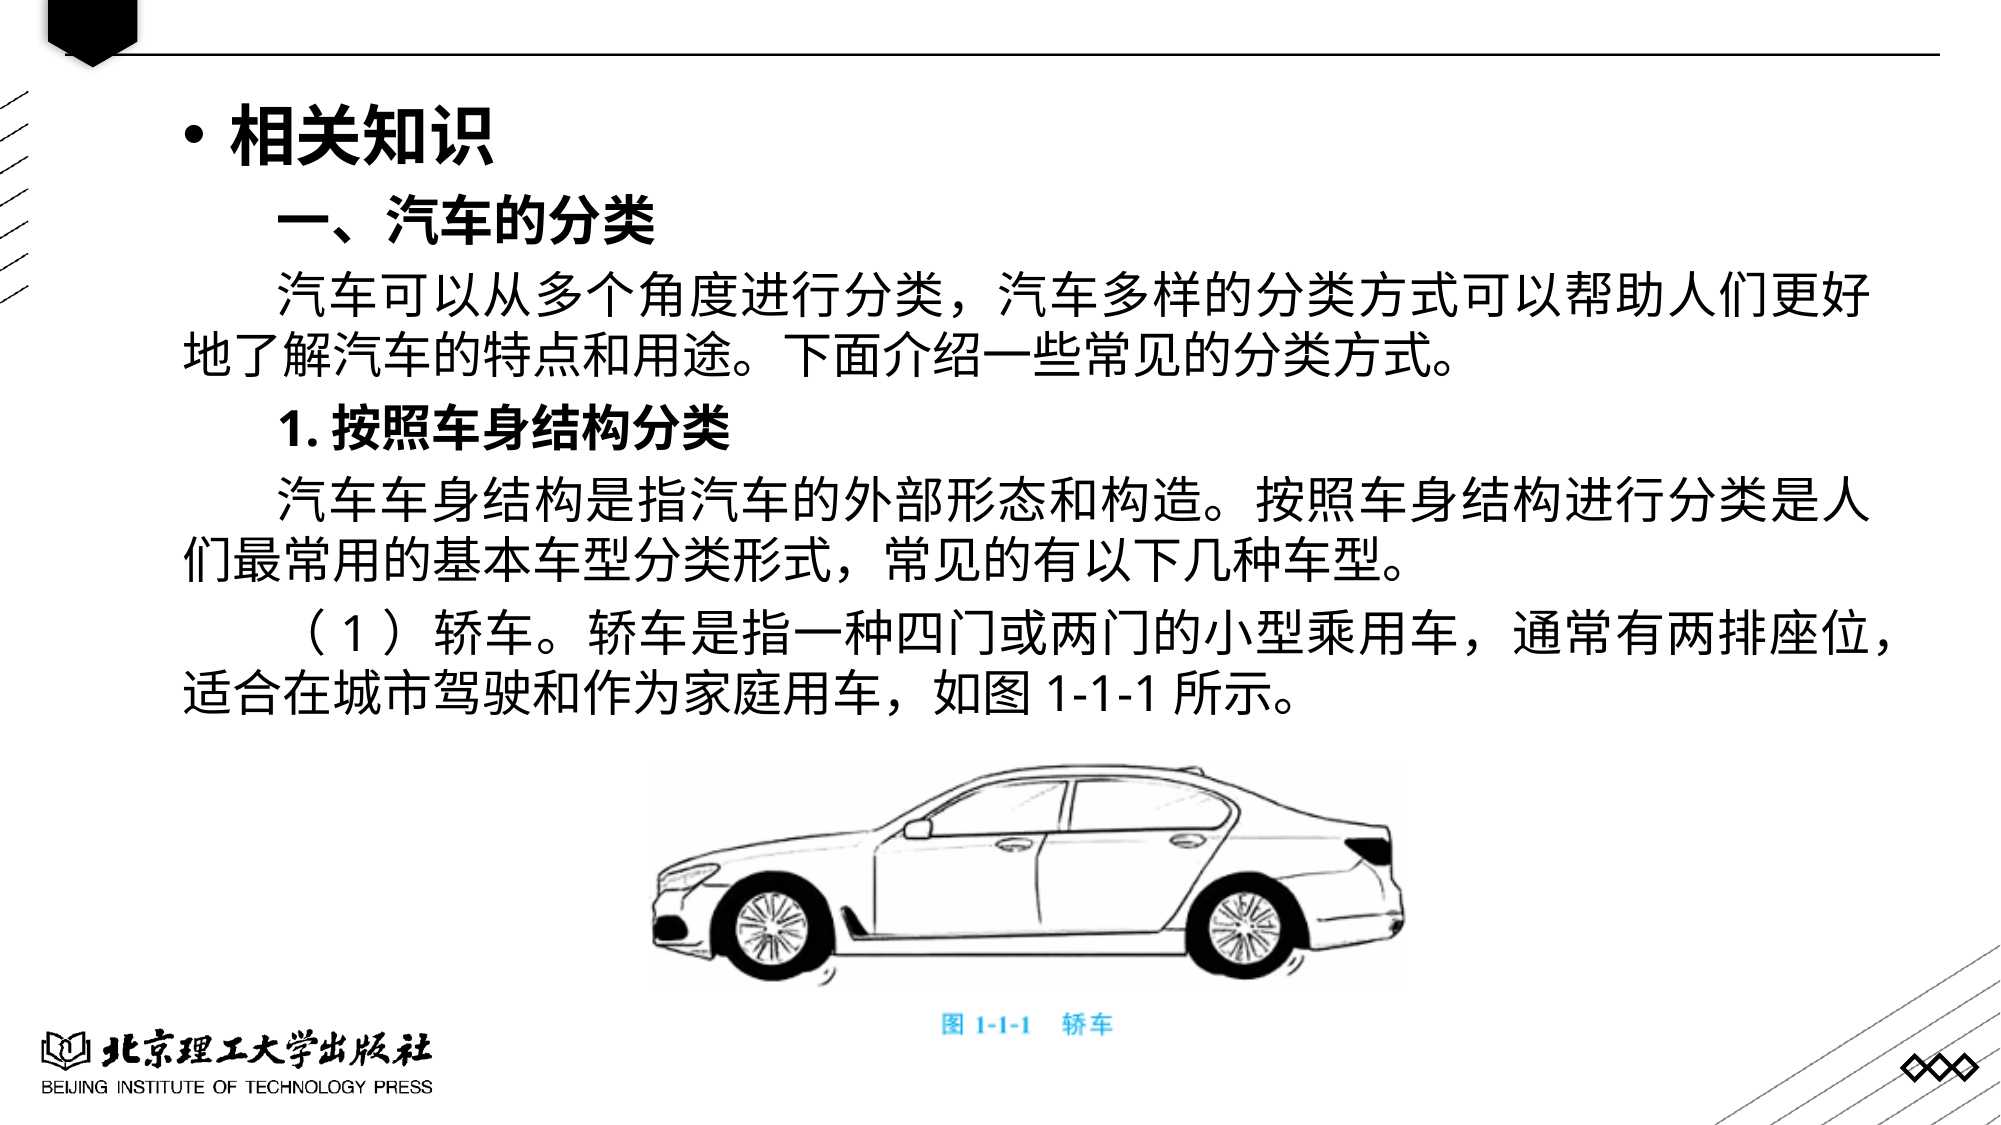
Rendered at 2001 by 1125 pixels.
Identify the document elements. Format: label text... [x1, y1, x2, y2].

text_box 相关知识 一、汽车的分类 汽车可以从多个角度进行分类，汽车多样的分类方式可以帮助人们更好地了解汽车的特点和用途。下面介绍一些常见的分类方式。 1.按照车身结构分类 汽车车身结构是指汽车的外部形态和构造。按照车身结构进行分类是人们最常用的基本车型分类形式，常见的有以下几种车型。 （1）轿车。轿车是指一种四门或两门的小型乘用车，通常有两排座位，适合在城市驾驶和作为家庭用车，如图1-1-1所示。 [167, 86, 1888, 729]
picture [0, 0, 2001, 1125]
